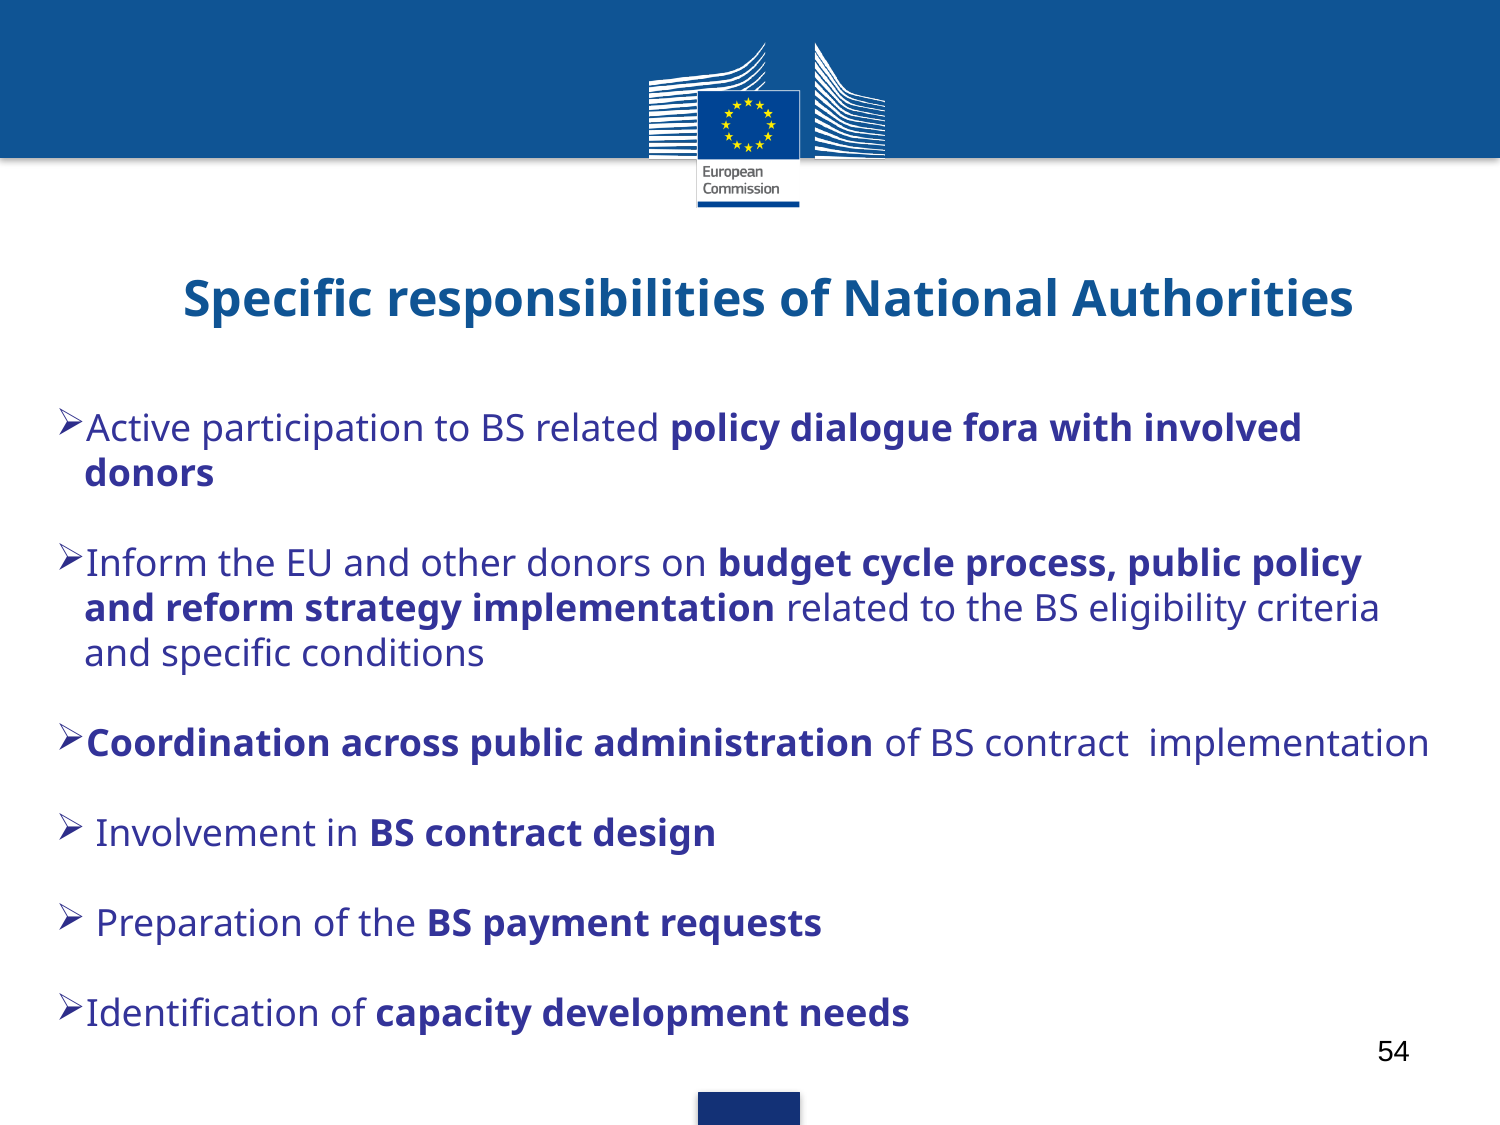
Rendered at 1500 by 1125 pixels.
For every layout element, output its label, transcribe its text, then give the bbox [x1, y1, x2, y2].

picture [649, 42, 885, 208]
title Specific responsibilities of National Authorities [64, 219, 1416, 374]
text_box Active participation to BS related policy dialogue fora with involved donors Inform the EU and other donors on budget cycle process, public policy and reform strategy implementation related to the BS eligibility criteria and specific conditions Coordination across public administration of BS contract implementation Involvement in BS contract design Preparation of the BS payment requests Identification of capacity development needs [41, 397, 1447, 1102]
